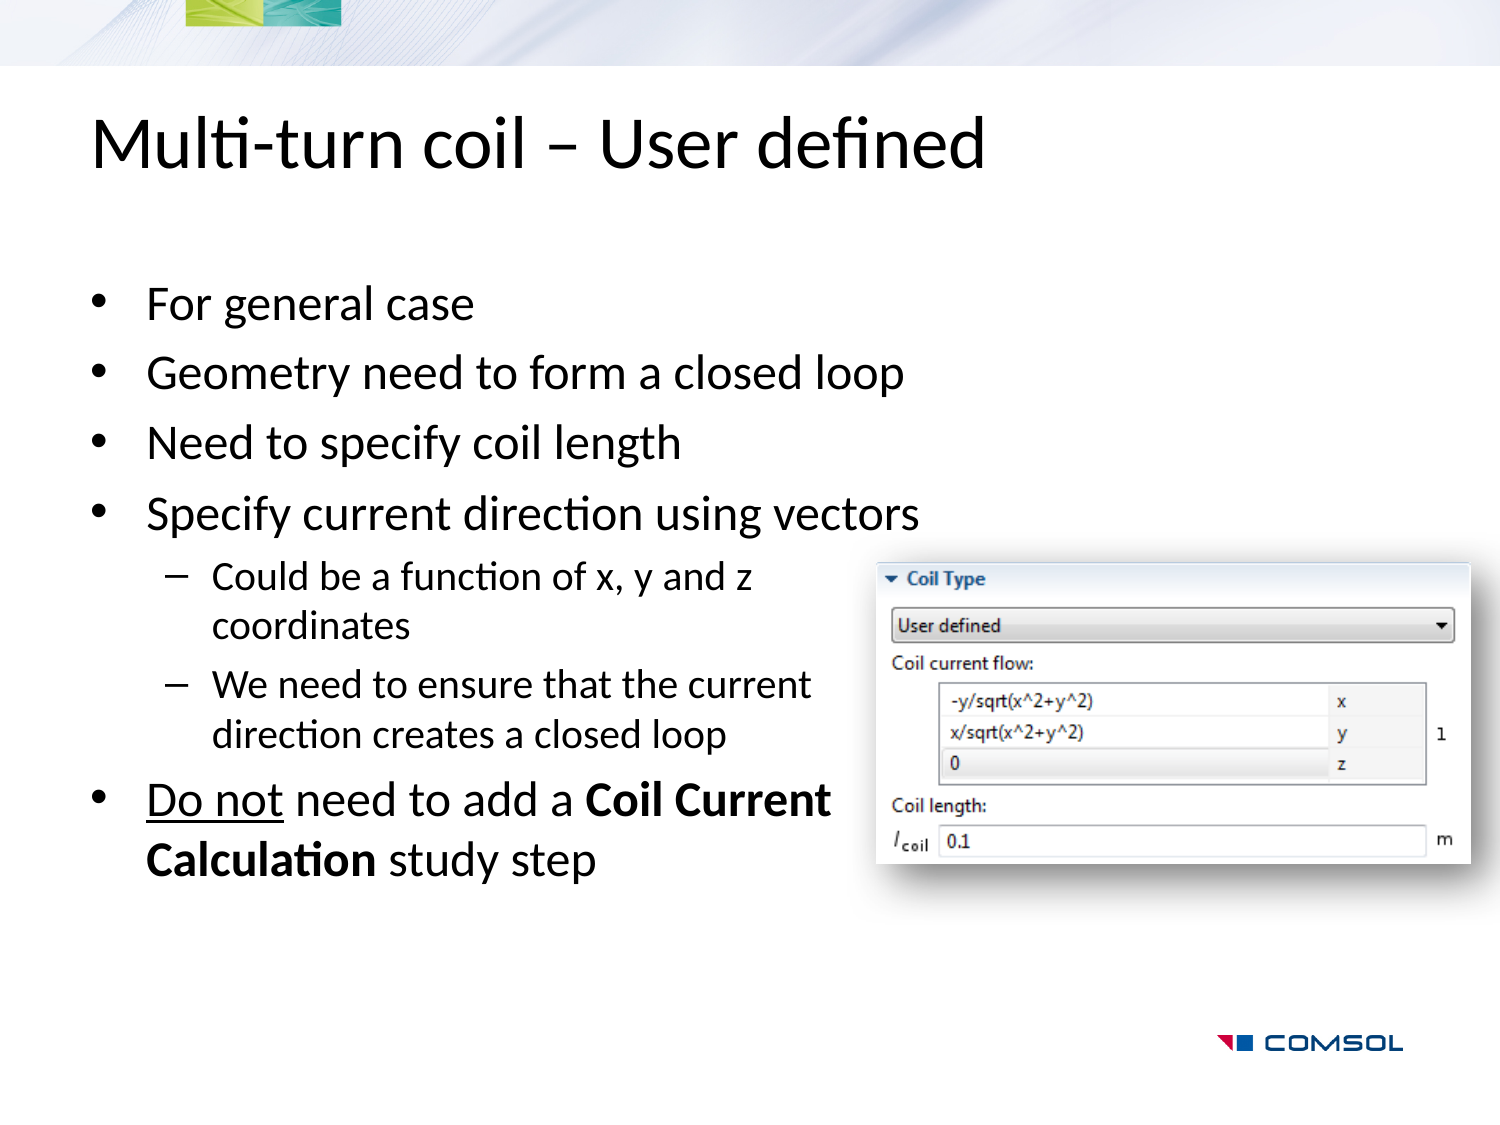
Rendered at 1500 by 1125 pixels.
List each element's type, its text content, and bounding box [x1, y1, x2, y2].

picture [0, 0, 1500, 1125]
list For general case Geometry need to form a closed loop Need to specify coil length Specify current direction using vectors Could be a function of x, y and z coordinates We need to ensure that the current direction creates a closed loop Do not need to add a Coil Current Calculation study step [75, 262, 939, 1005]
title Multi-turn coil – User defined [75, 45, 1425, 233]
